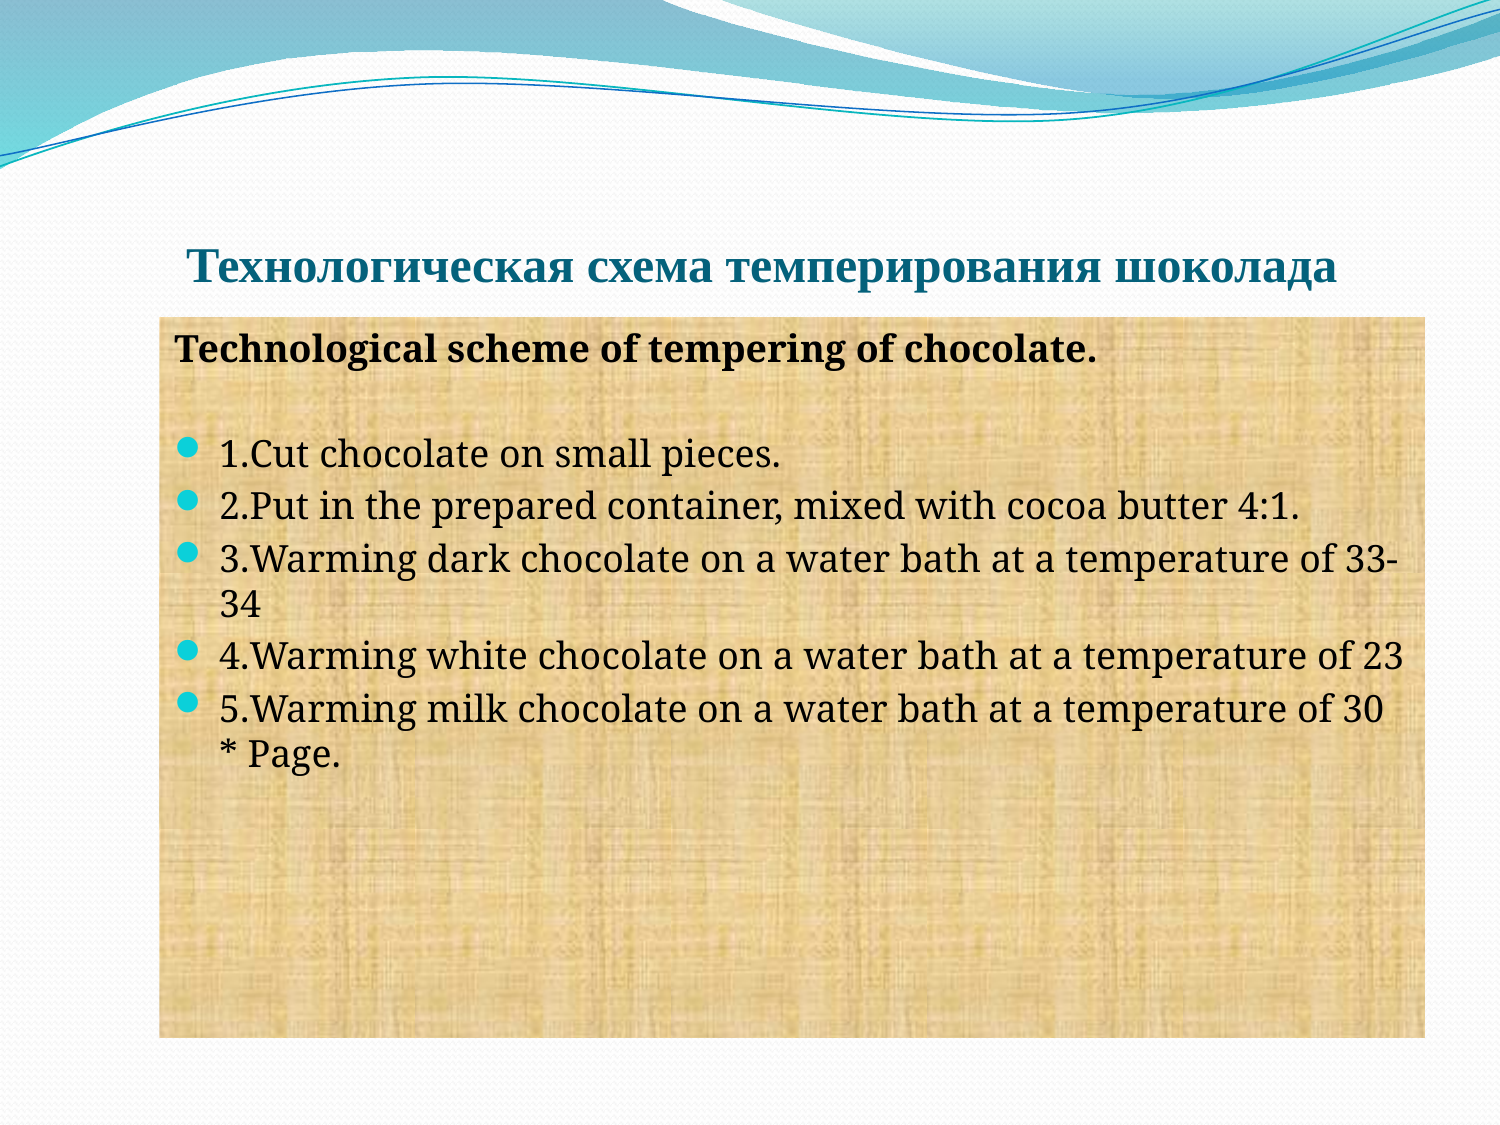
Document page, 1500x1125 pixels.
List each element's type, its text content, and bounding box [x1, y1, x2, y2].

title Технологическая схема темперирования шоколада [74, 115, 1426, 304]
list Technological scheme of tempering of chocolate. 1.Cut chocolate on small pieces. 2.Put in the prepared container, mixed with cocoa butter 4:1. 3.Warming dark chocolate on a water bath at a temperature of 33-34 4.Warming white chocolate on a water bath at a temperature of 23 5.Warming milk chocolate on a water bath at a temperature of 30 * Page. [159, 317, 1426, 1038]
